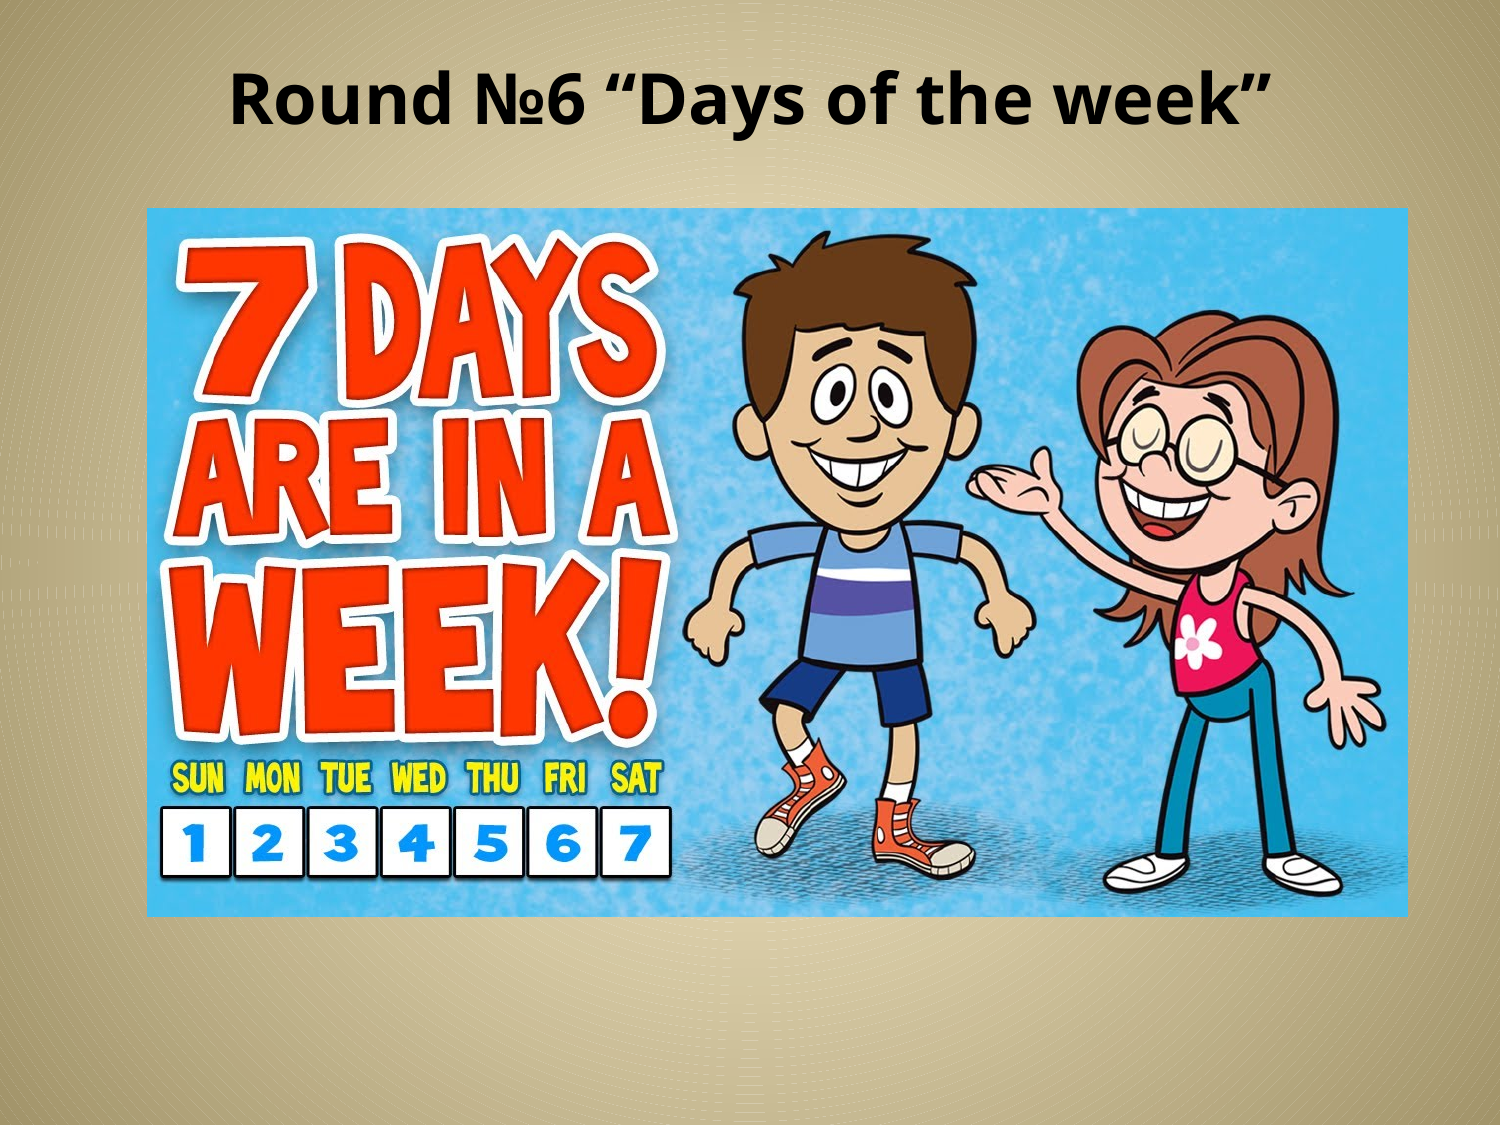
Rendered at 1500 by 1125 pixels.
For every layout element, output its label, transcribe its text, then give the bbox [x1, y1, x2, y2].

picture [147, 207, 1408, 918]
title Round №6 “Days of the week” [75, 45, 1425, 233]
